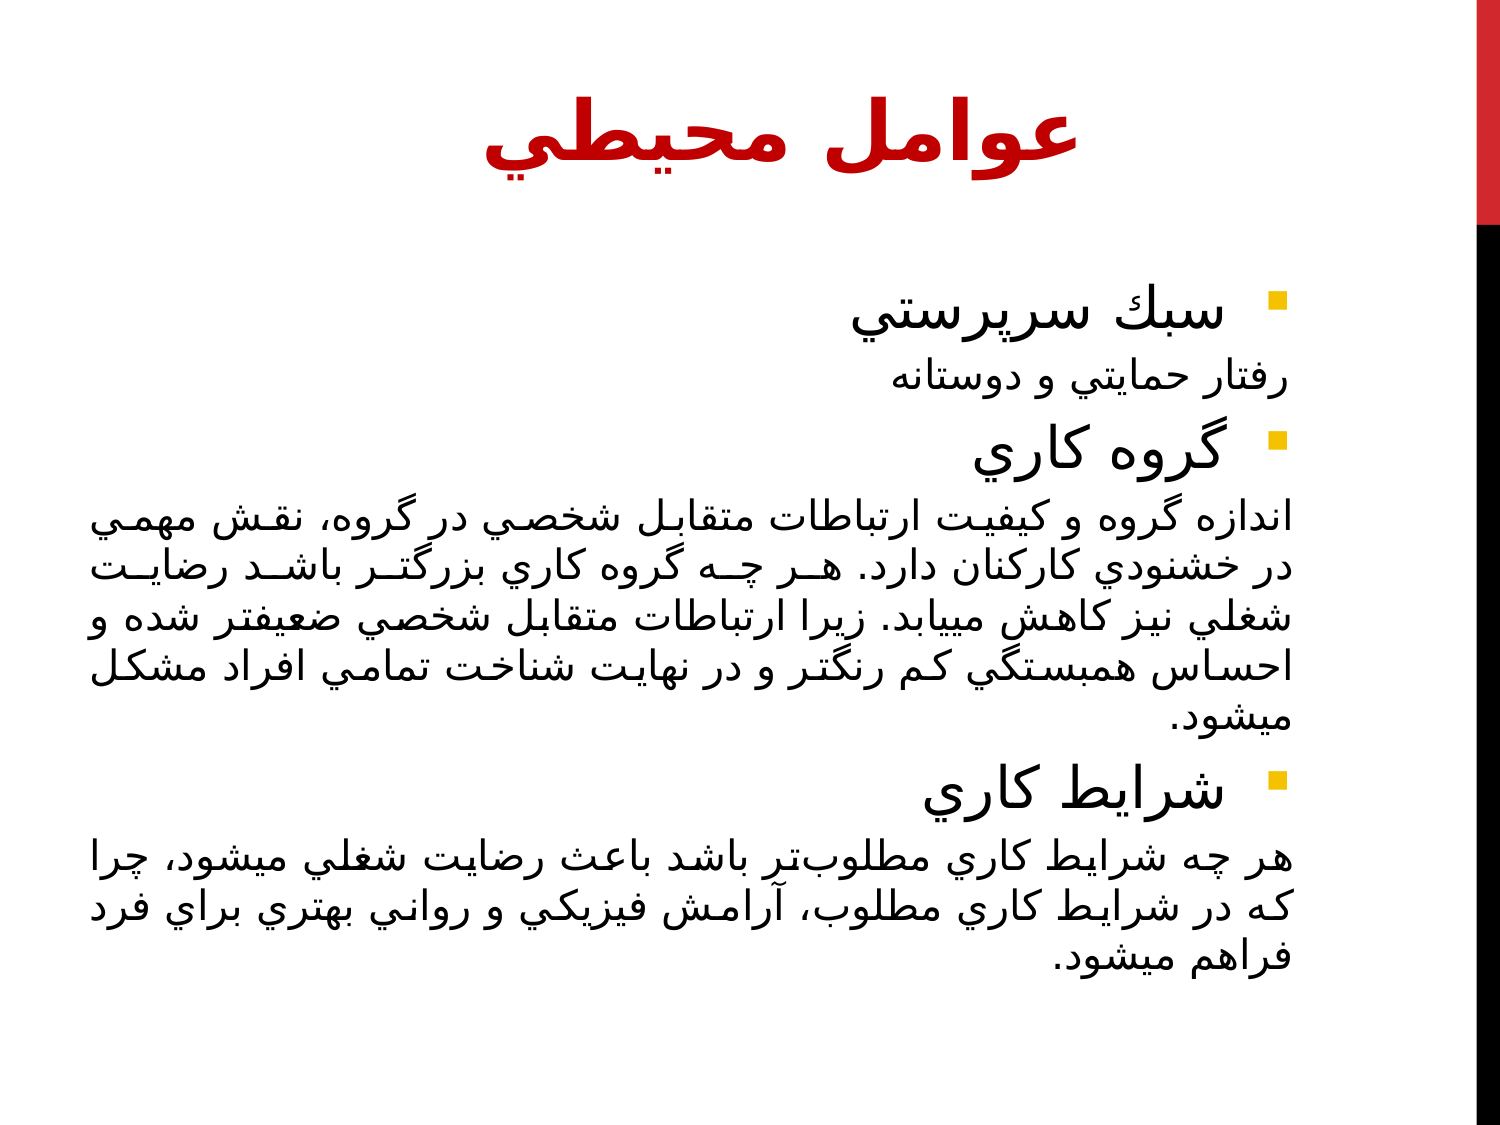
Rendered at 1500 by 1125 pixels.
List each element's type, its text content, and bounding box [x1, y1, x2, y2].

text_box عوامل محيطي [123, 66, 1414, 185]
text_box سبك سرپرستي رفتار حمايتي و دوستانه گروه كاري اندازه گروه و كيفيت ارتباطات متقابل شخصي در گروه، نقش مهمي در خشنودي كاركنان دارد. هر چه گروه كاري بزرگتر باشد رضايت شغلي نيز كاهش مي‏يابد. زيرا ارتباطات متقابل شخصي ضعيفتر شده و احساس همبستگي كم رنگ‏تر و در نهايت شناخت تمامي افراد مشكل مي‏شود. شرايط کاري هر چه شرايط كاري مطلوب‌تر باشد باعث رضايت شغلي مي‏شود، چرا كه در شرايط كاري مطلوب، آرامش فيزيكي و رواني بهتري براي فرد فراهم مي‏شود. [75, 262, 1459, 1006]
